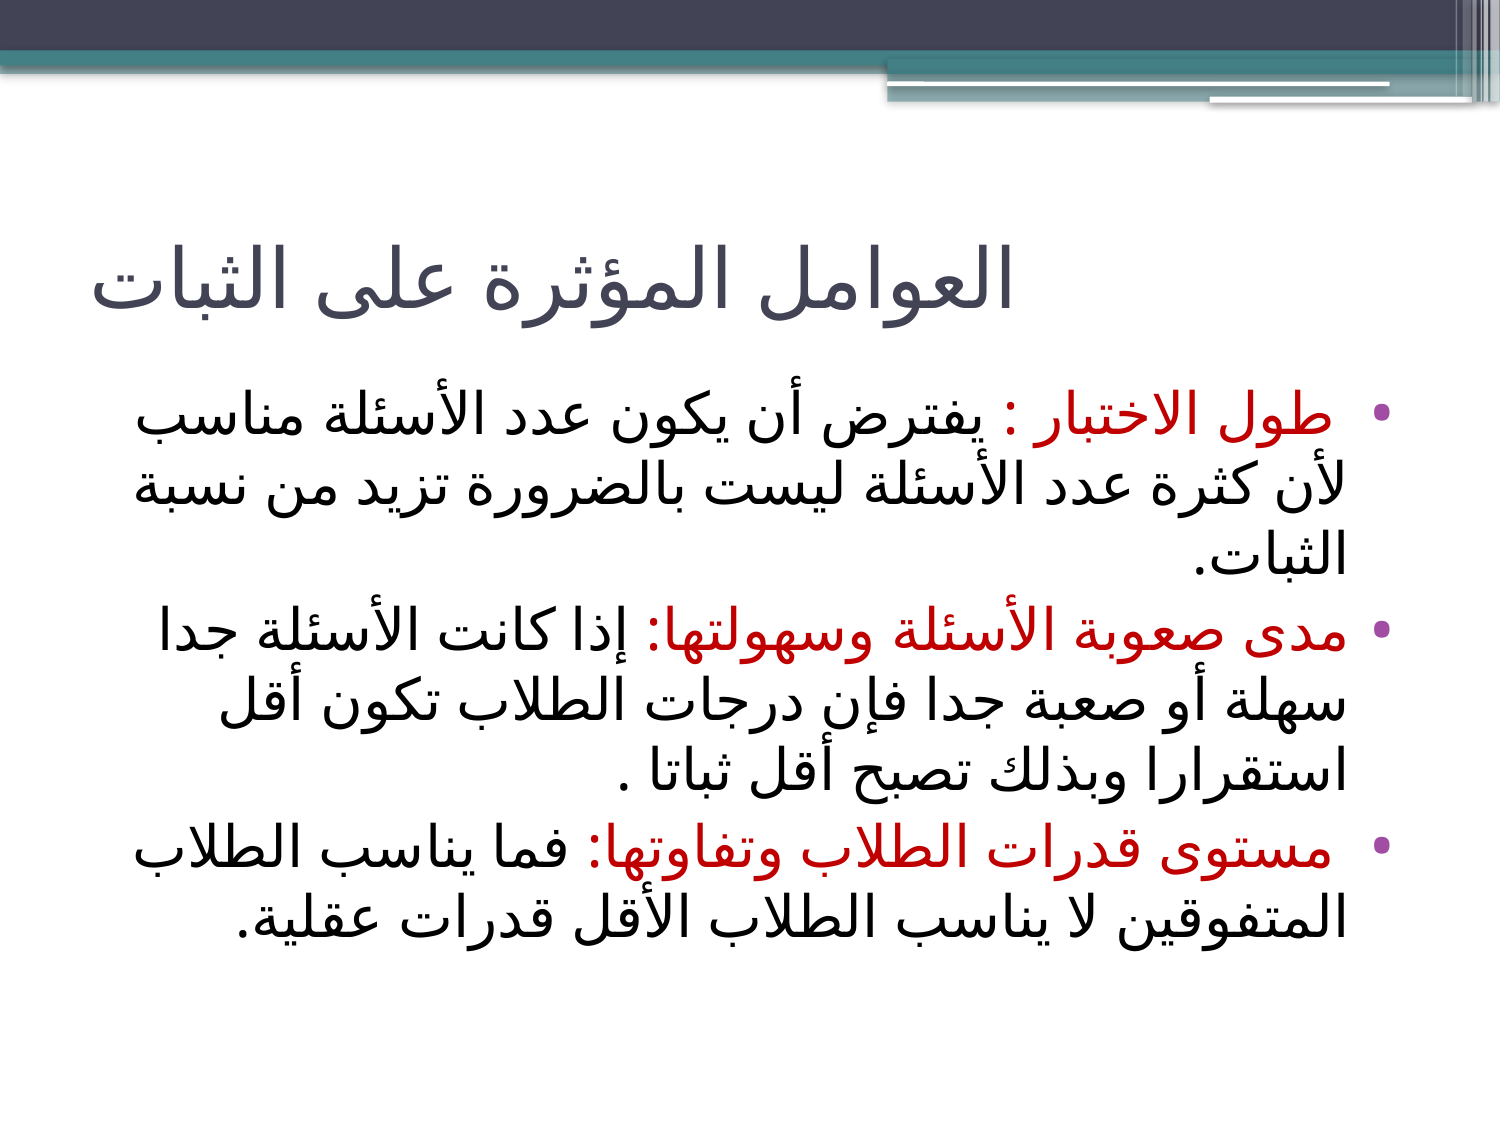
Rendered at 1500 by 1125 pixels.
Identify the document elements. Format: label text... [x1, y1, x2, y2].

title العوامل المؤثرة على الثبات [75, 187, 1425, 363]
list طول الاختبار : يفترض أن يكون عدد الأسئلة مناسب لأن كثرة عدد الأسئلة ليست بالضرورة تزيد من نسبة الثبات. مدى صعوبة الأسئلة وسهولتها: إذا كانت الأسئلة جدا سهلة أو صعبة جدا فإن درجات الطلاب تكون أقل استقرارا وبذلك تصبح أقل ثباتا . مستوى قدرات الطلاب وتفاوتها: فما يناسب الطلاب المتفوقين لا يناسب الطلاب الأقل قدرات عقلية. [75, 368, 1425, 1079]
